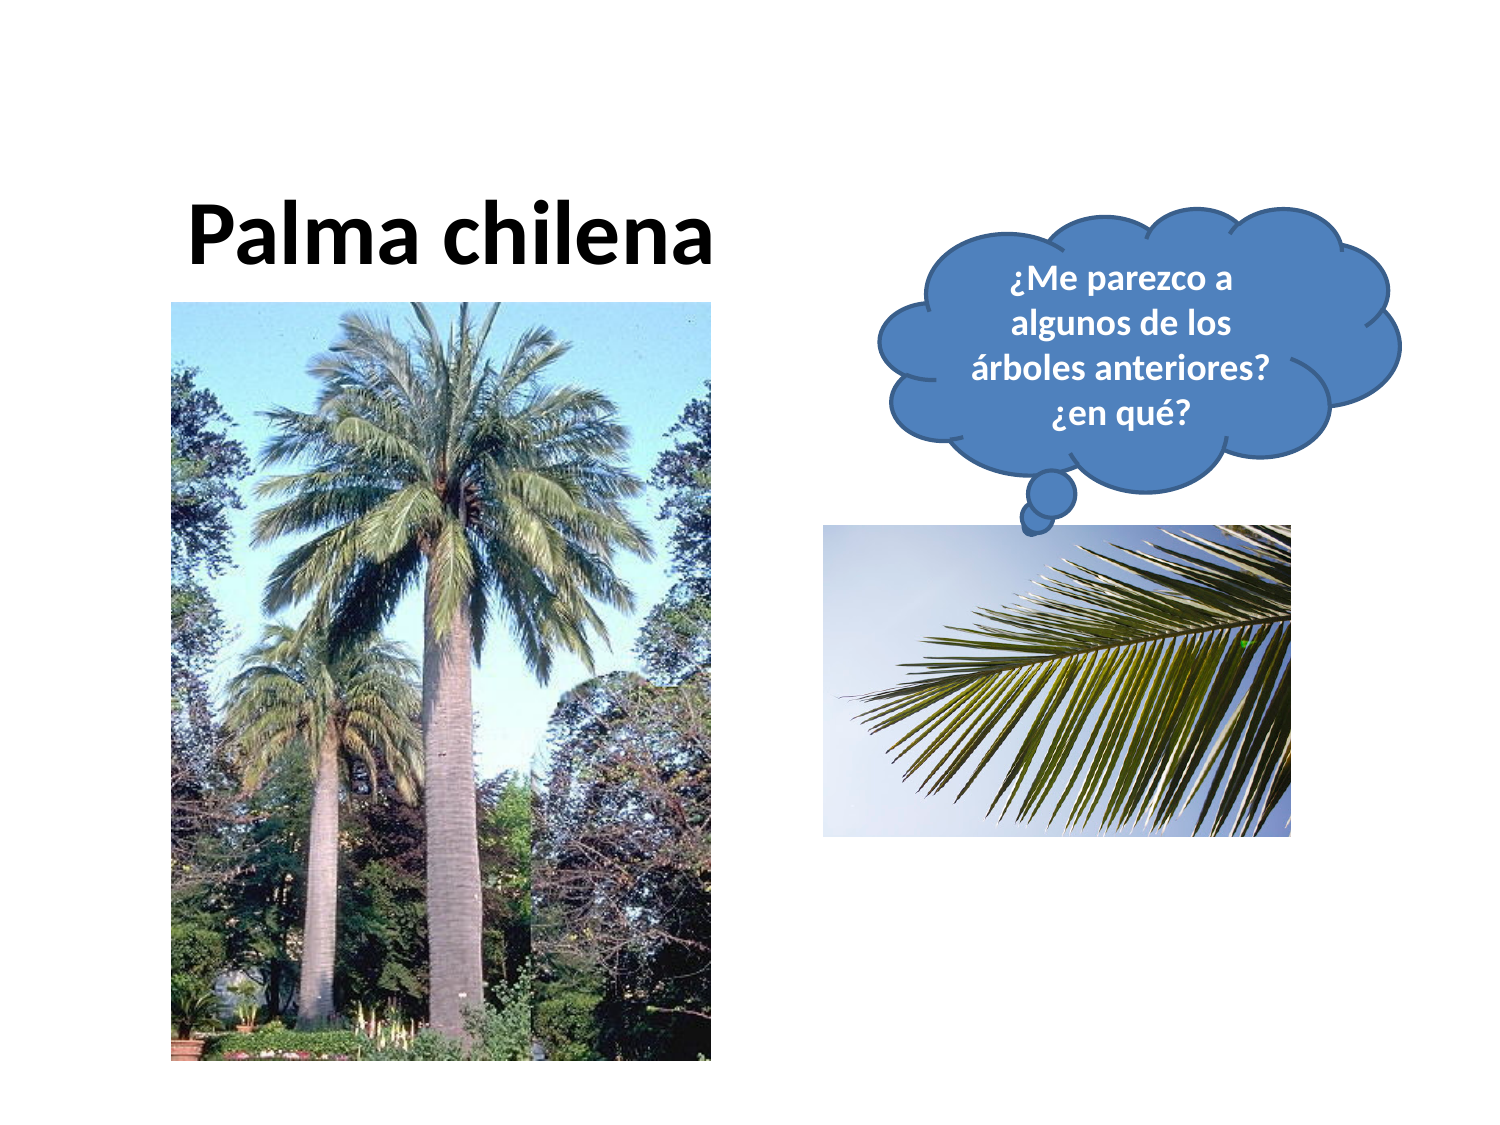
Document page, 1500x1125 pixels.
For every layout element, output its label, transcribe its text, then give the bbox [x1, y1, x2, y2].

picture [823, 525, 1291, 838]
picture [170, 302, 711, 1061]
text_box ¿Me parezco a algunos de los árboles anteriores?¿en qué? [877, 206, 1402, 524]
title Palma chilena [0, 134, 1029, 322]
